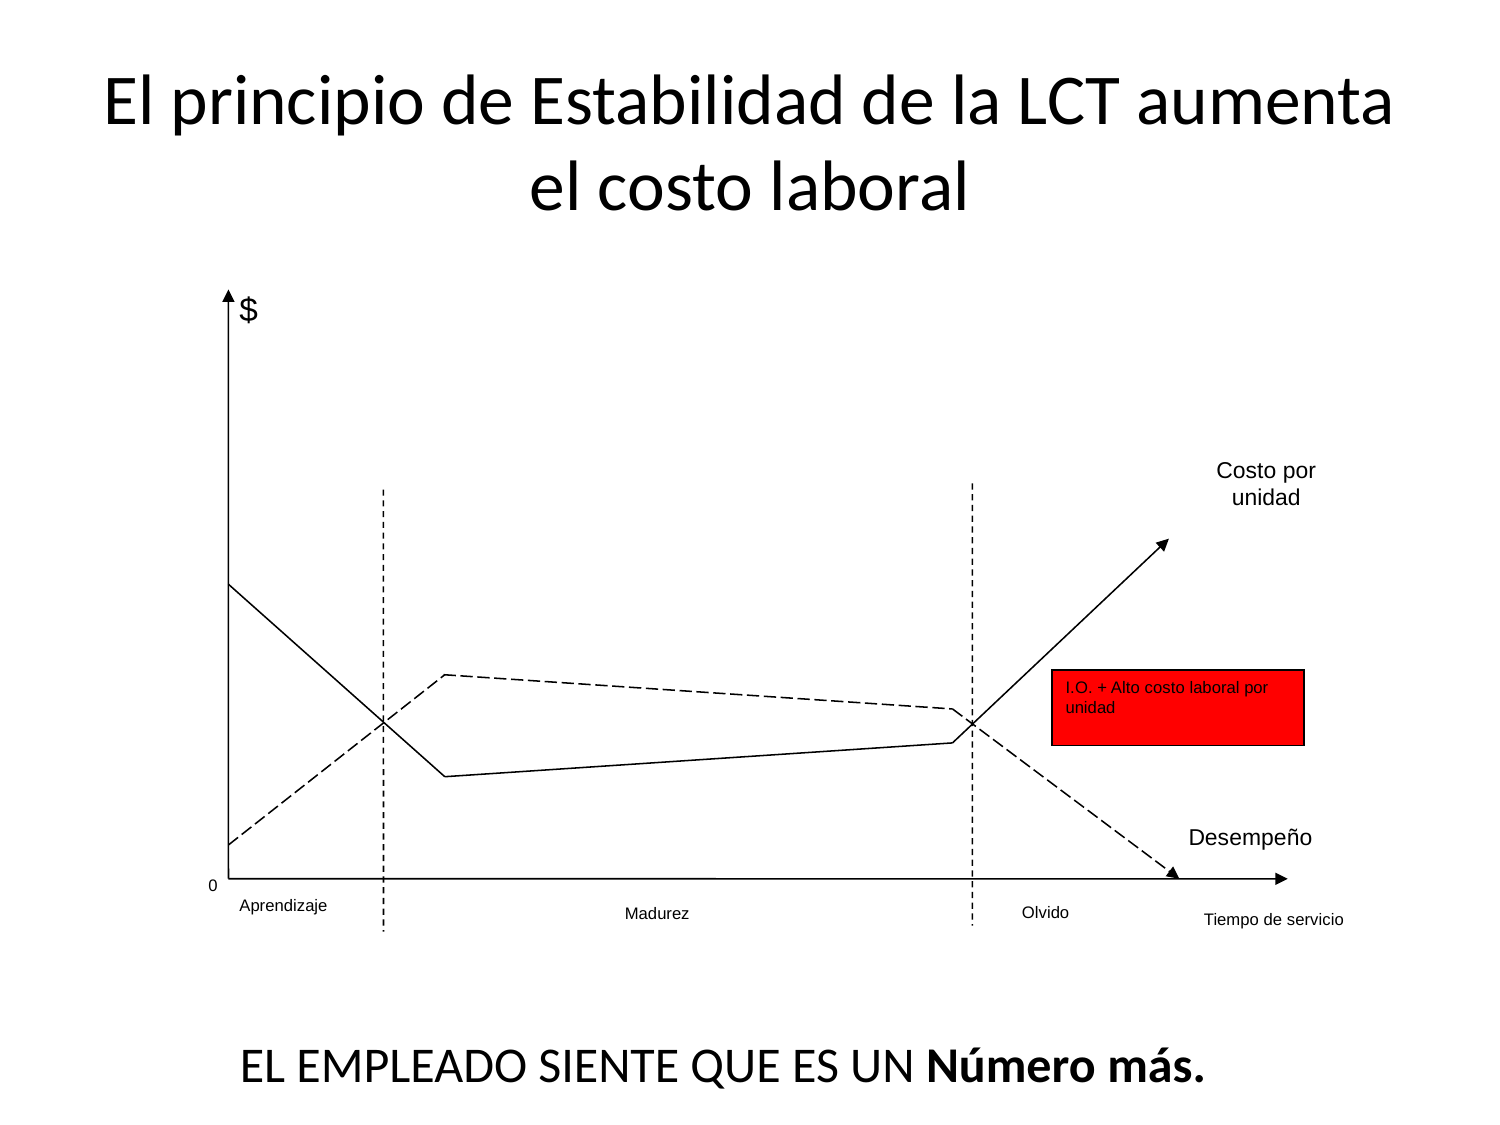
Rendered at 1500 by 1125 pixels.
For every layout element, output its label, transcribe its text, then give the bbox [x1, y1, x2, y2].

text_box EL EMPLEADO SIENTE QUE ES UN Número más. [225, 1024, 1300, 1100]
title El principio de Estabilidad de la LCT aumenta el costo laboral [74, 44, 1426, 233]
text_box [194, 237, 1388, 976]
